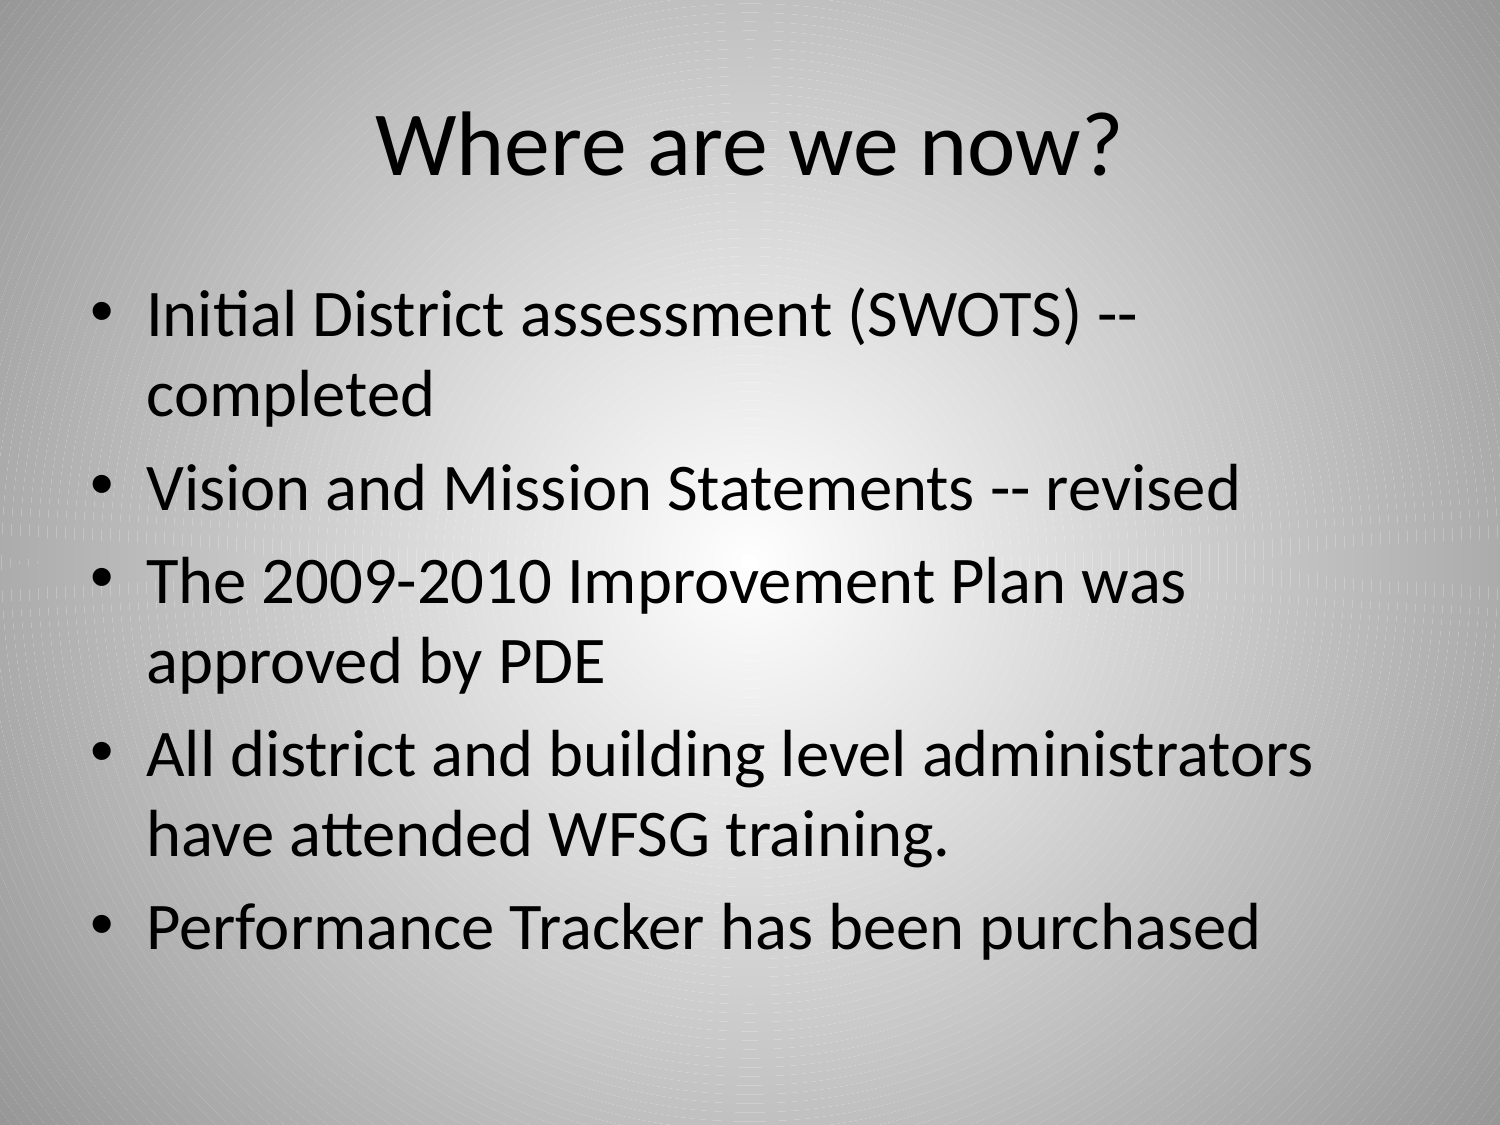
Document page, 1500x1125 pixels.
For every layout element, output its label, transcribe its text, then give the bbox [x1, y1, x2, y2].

list Initial District assessment (SWOTS) -- completed Vision and Mission Statements -- revised The 2009-2010 Improvement Plan was approved by PDE All district and building level administrators have attended WFSG training. Performance Tracker has been purchased [75, 262, 1425, 1005]
title Where are we now? [75, 45, 1425, 233]
